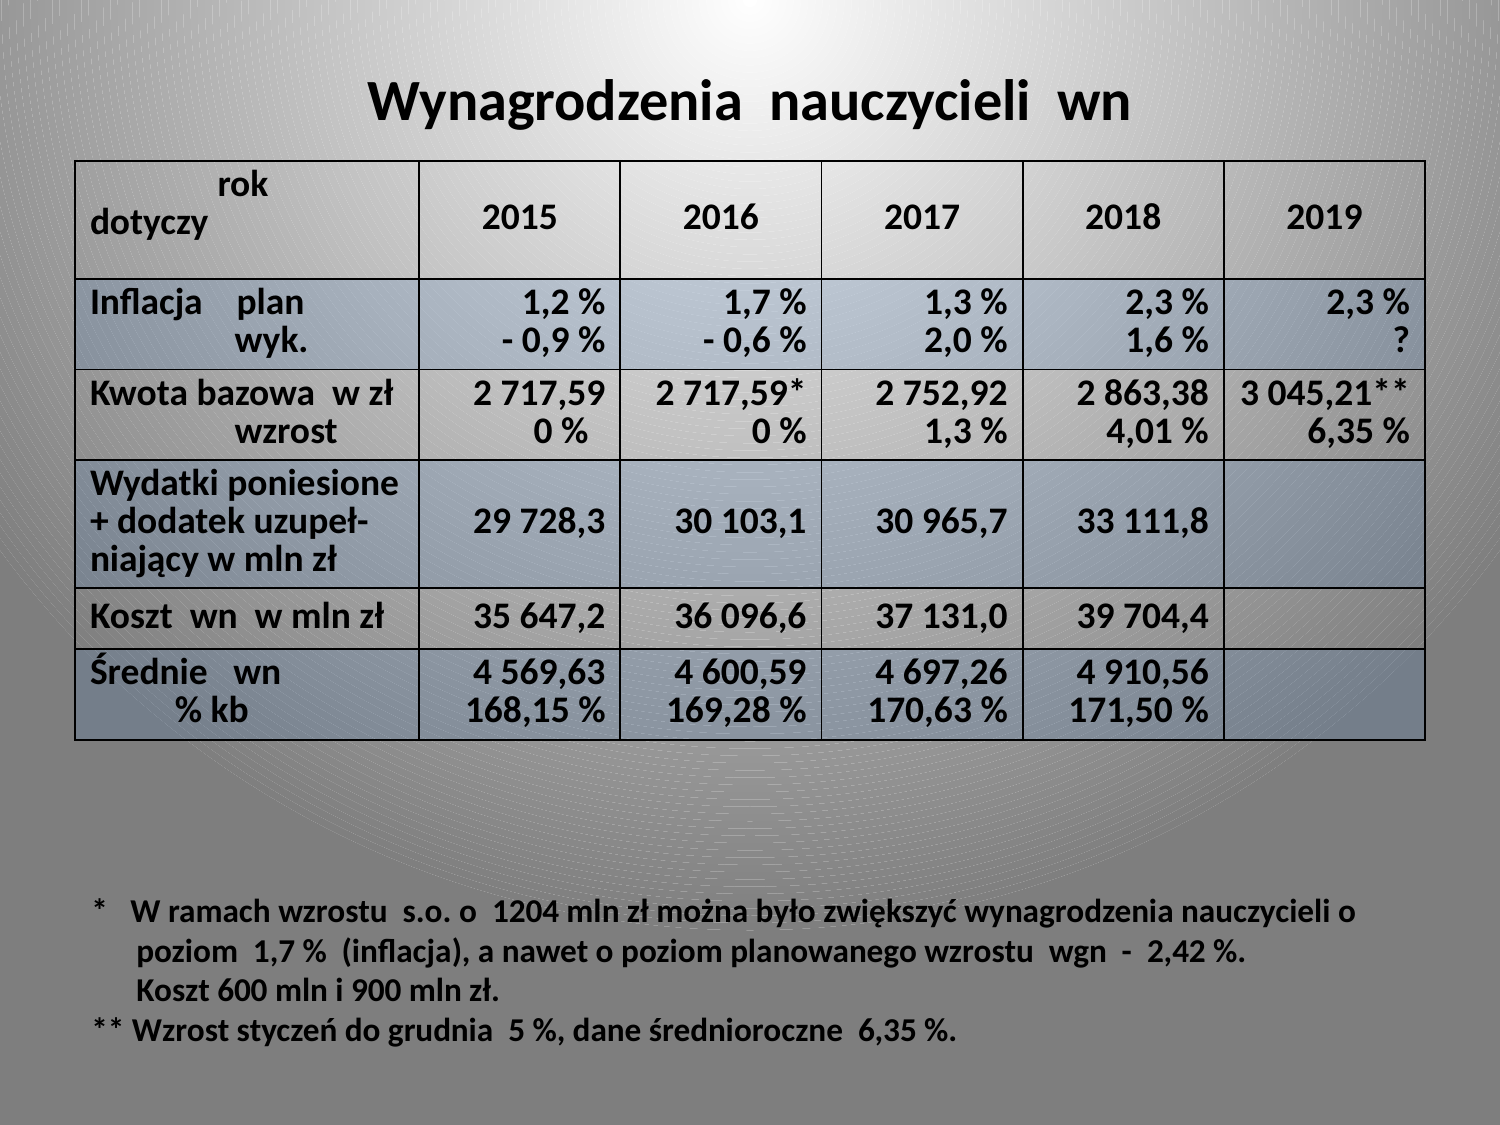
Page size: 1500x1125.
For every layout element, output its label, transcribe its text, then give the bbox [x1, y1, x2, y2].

table_cell 36 096,6 [621, 589, 821, 648]
table_header 2015 [420, 162, 619, 278]
table_cell 29 728,3 [420, 461, 619, 587]
text_box * W ramach wzrostu s.o. o 1204 mln zł można było zwiększyć wynagrodzenia nauczycieli o poziom 1,7 % (inflacja), a nawet o poziom planowanego wzrostu wgn - 2,42 %. Koszt 600 mln i 900 mln zł. ** Wzrost styczeń do grudnia 5 %, dane średnioroczne 6,35 %. [76, 881, 1424, 1096]
table_cell 2 863,38 4,01 % [1024, 370, 1223, 459]
table_cell Średnie wn % kb [76, 650, 418, 739]
table_cell [1225, 650, 1424, 739]
table_header 2019 [1225, 162, 1424, 278]
table_cell 35 647,2 [420, 589, 619, 648]
table_cell 2,3 % ? [1225, 280, 1424, 369]
table_header rok dotyczy [76, 162, 418, 278]
table_cell 2 717,59 0 % [420, 370, 619, 459]
table_cell 1,3 % 2,0 % [822, 280, 1022, 369]
table_cell [1225, 589, 1424, 648]
table_header 2018 [1024, 162, 1223, 278]
table_cell 1,7 % - 0,6 % [621, 280, 821, 369]
title Wynagrodzenia nauczycieli wn [75, 45, 1425, 149]
table_cell 2 752,92 1,3 % [822, 370, 1022, 459]
table_cell 4 910,56 171,50 % [1024, 650, 1223, 739]
table_cell 4 697,26 170,63 % [822, 650, 1022, 739]
table_cell 4 569,63 168,15 % [420, 650, 619, 739]
table_cell Inflacja plan wyk. [76, 280, 418, 369]
table_cell 2 717,59* 0 % [621, 370, 821, 459]
table_cell 3 045,21** 6,35 % [1225, 370, 1424, 459]
table_cell 37 131,0 [822, 589, 1022, 648]
table_cell [1225, 461, 1424, 587]
table_cell Wydatki poniesione + dodatek uzupeł- niający w mln zł [76, 461, 418, 587]
table_cell 39 704,4 [1024, 589, 1223, 648]
table_cell 30 965,7 [822, 461, 1022, 587]
table_cell 33 111,8 [1024, 461, 1223, 587]
table_cell 4 600,59 169,28 % [621, 650, 821, 739]
table_cell 2,3 % 1,6 % [1024, 280, 1223, 369]
table_cell 30 103,1 [621, 461, 821, 587]
table_cell Kwota bazowa w zł wzrost [76, 370, 418, 459]
table_cell Koszt wn w mln zł [76, 589, 418, 648]
table_header 2016 [621, 162, 821, 278]
table_header 2017 [822, 162, 1022, 278]
table_cell 1,2 % - 0,9 % [420, 280, 619, 369]
